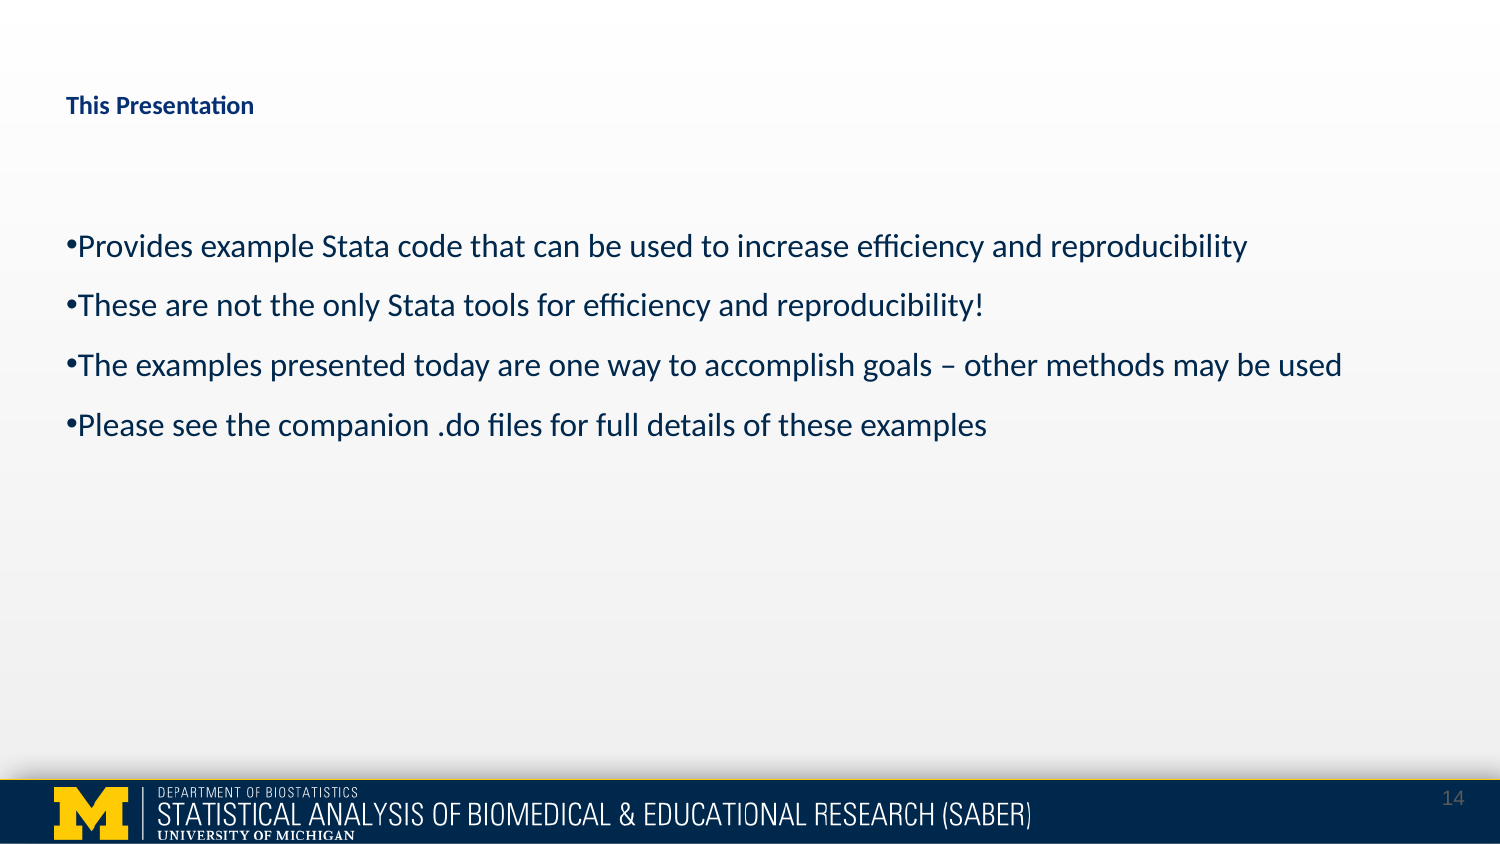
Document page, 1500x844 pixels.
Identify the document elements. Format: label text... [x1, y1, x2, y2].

title This Presentation [51, 72, 1449, 167]
list Provides example Stata code that can be used to increase efficiency and reproducibility These are not the only Stata tools for efficiency and reproducibility! The examples presented today are one way to accomplish goals – other methods may be used Please see the companion .do files for full details of these examples [51, 189, 1500, 750]
picture [54, 787, 1030, 840]
slide_number 14 [1389, 764, 1480, 830]
